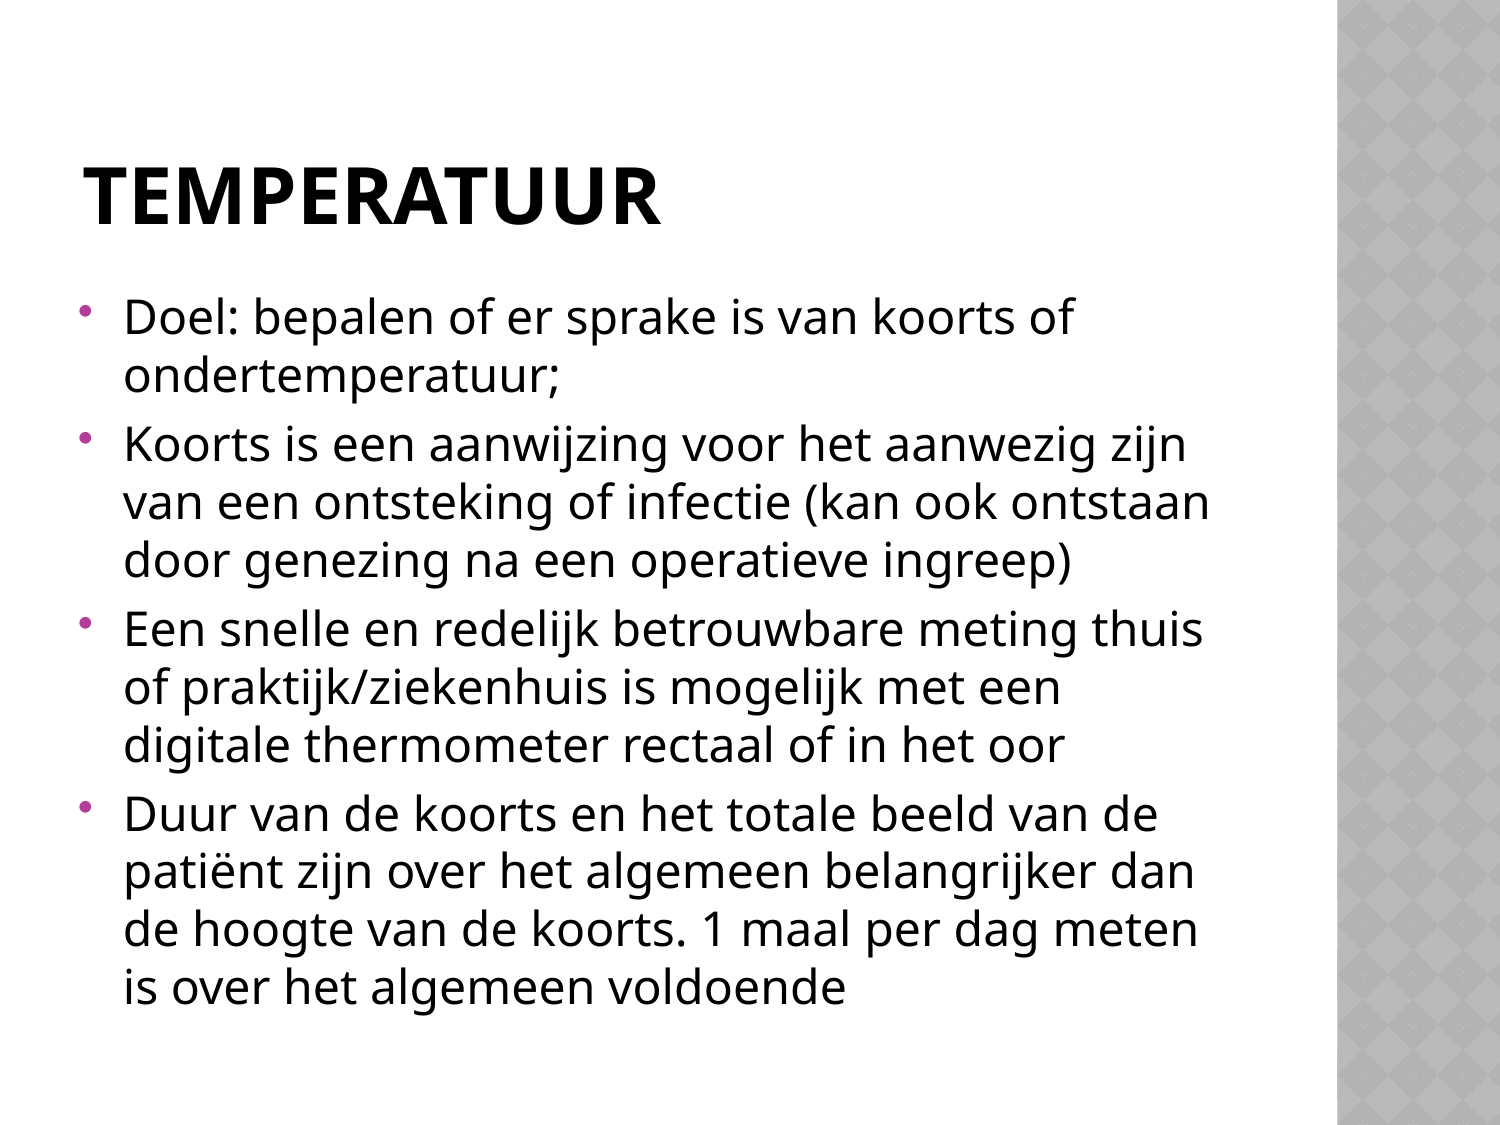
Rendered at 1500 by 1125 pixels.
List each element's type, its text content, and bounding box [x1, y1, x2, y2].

list Doel: bepalen of er sprake is van koorts of ondertemperatuur; Koorts is een aanwijzing voor het aanwezig zijn van een ontsteking of infectie (kan ook ontstaan door genezing na een operatieve ingreep) Een snelle en redelijk betrouwbare meting thuis of praktijk/ziekenhuis is mogelijk met een digitale thermometer rectaal of in het oor Duur van de koorts en het totale beeld van de patiënt zijn over het algemeen belangrijker dan de hoogte van de koorts. 1 maal per dag meten is over het algemeen voldoende [64, 243, 1253, 1039]
title Temperatuur [75, 52, 1263, 240]
